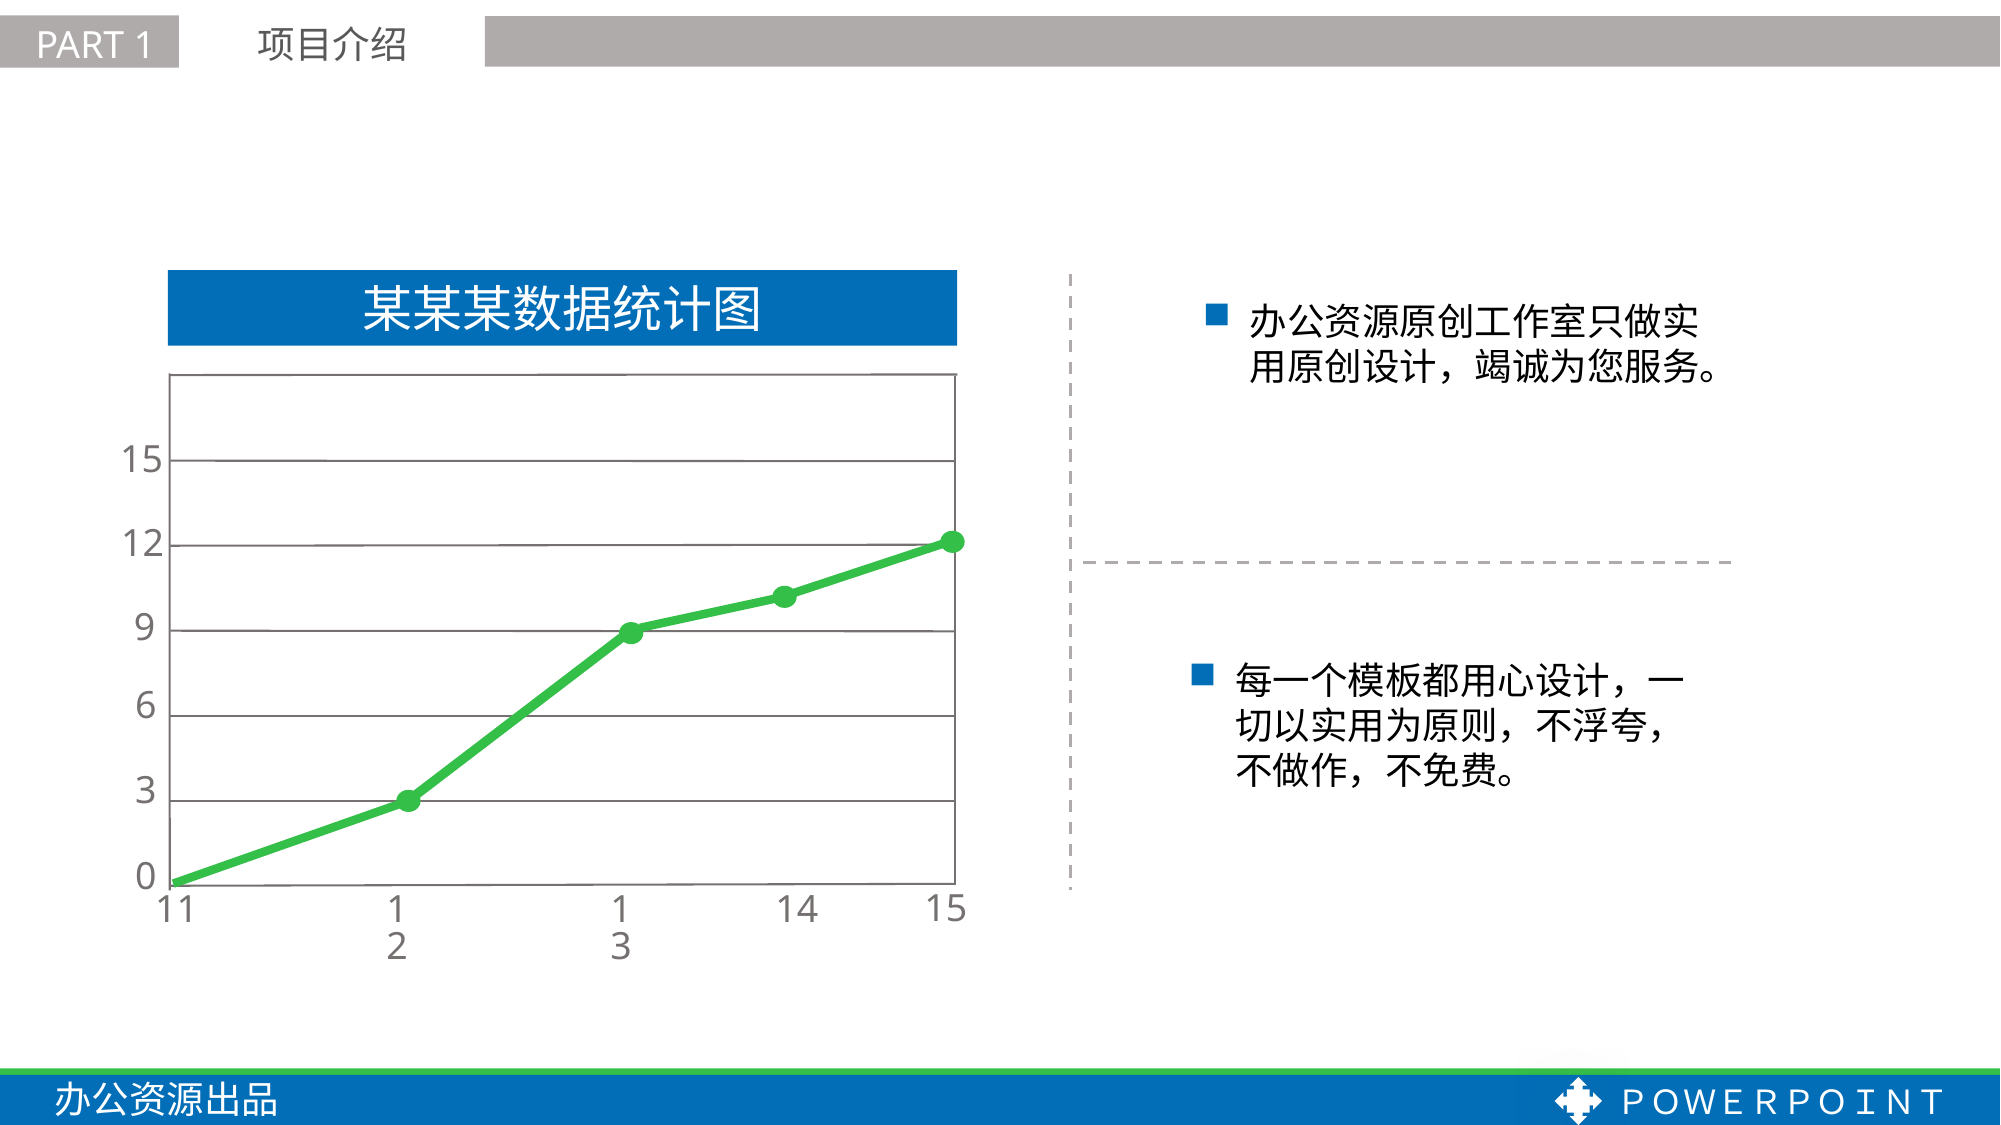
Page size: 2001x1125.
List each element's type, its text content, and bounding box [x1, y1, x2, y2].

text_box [89, 346, 1000, 939]
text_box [11, 13, 487, 75]
text_box [167, 269, 958, 346]
text_box 某某某数据统计图 [215, 270, 910, 345]
text_box 每一个模板都用心设计，一切以实用为原则，不浮夸，不做作，不免费。 [1173, 649, 1734, 800]
text_box 办公资源原创工作室只做实用原创设计，竭诚为您服务。 [1188, 290, 1748, 395]
